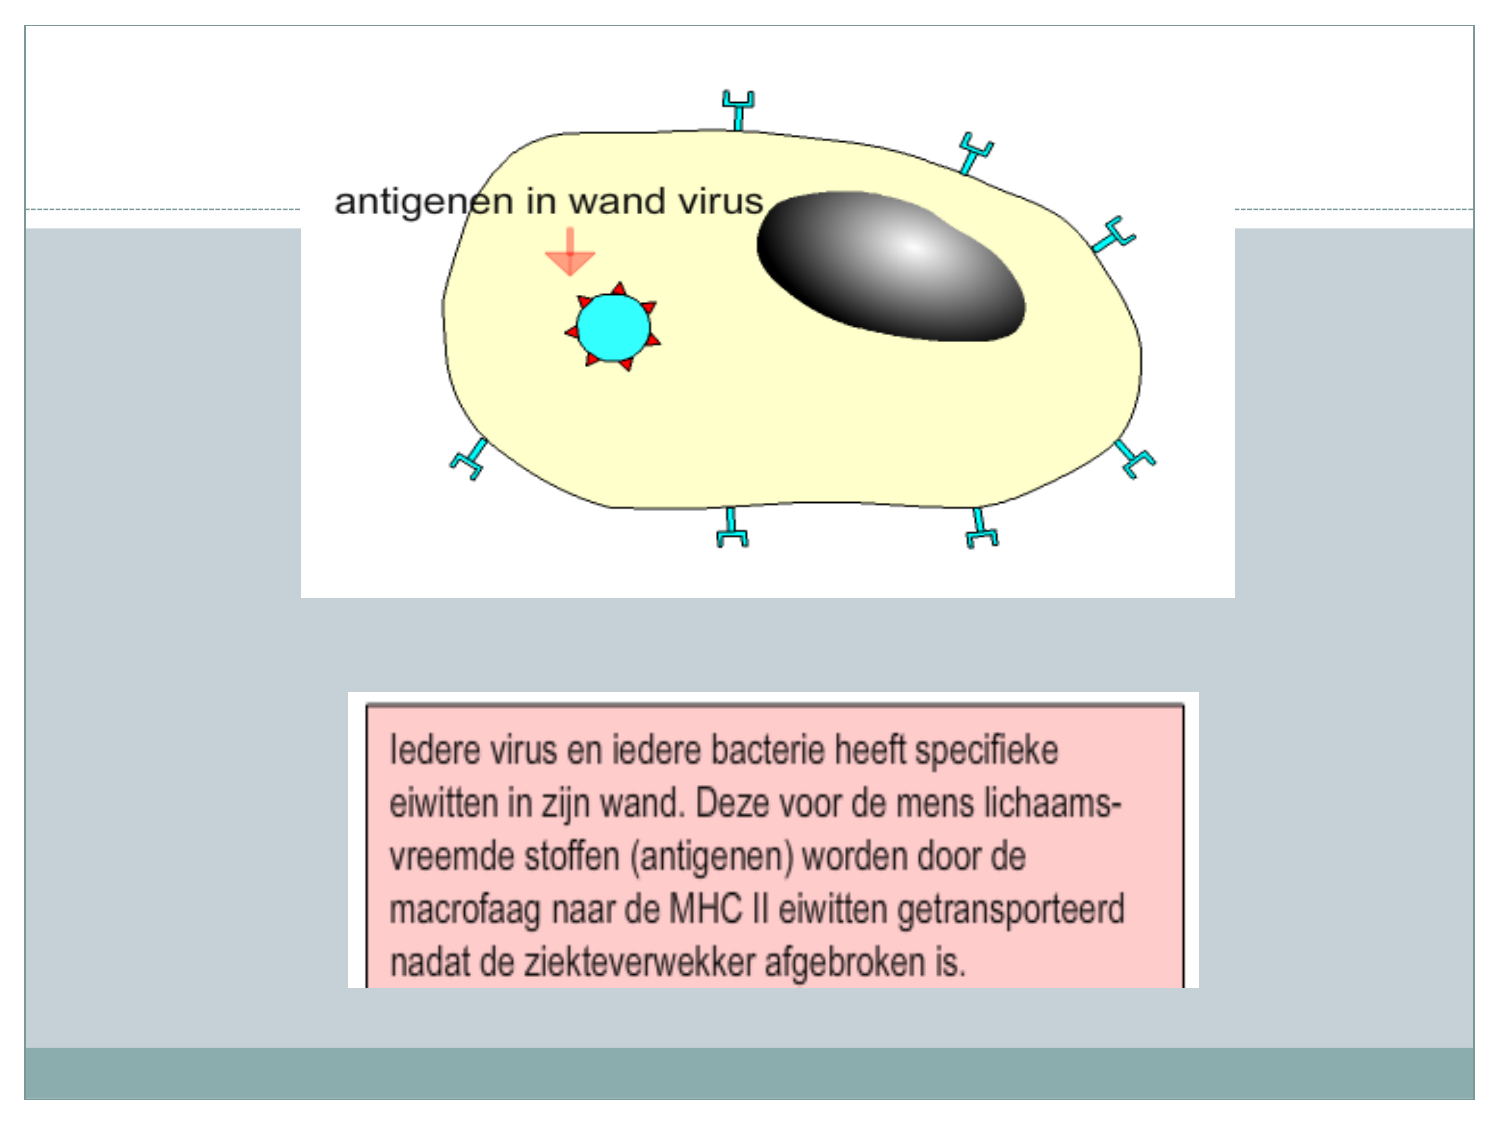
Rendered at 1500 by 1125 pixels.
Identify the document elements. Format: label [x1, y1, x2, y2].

picture [348, 692, 1200, 988]
list [300, 54, 1235, 599]
